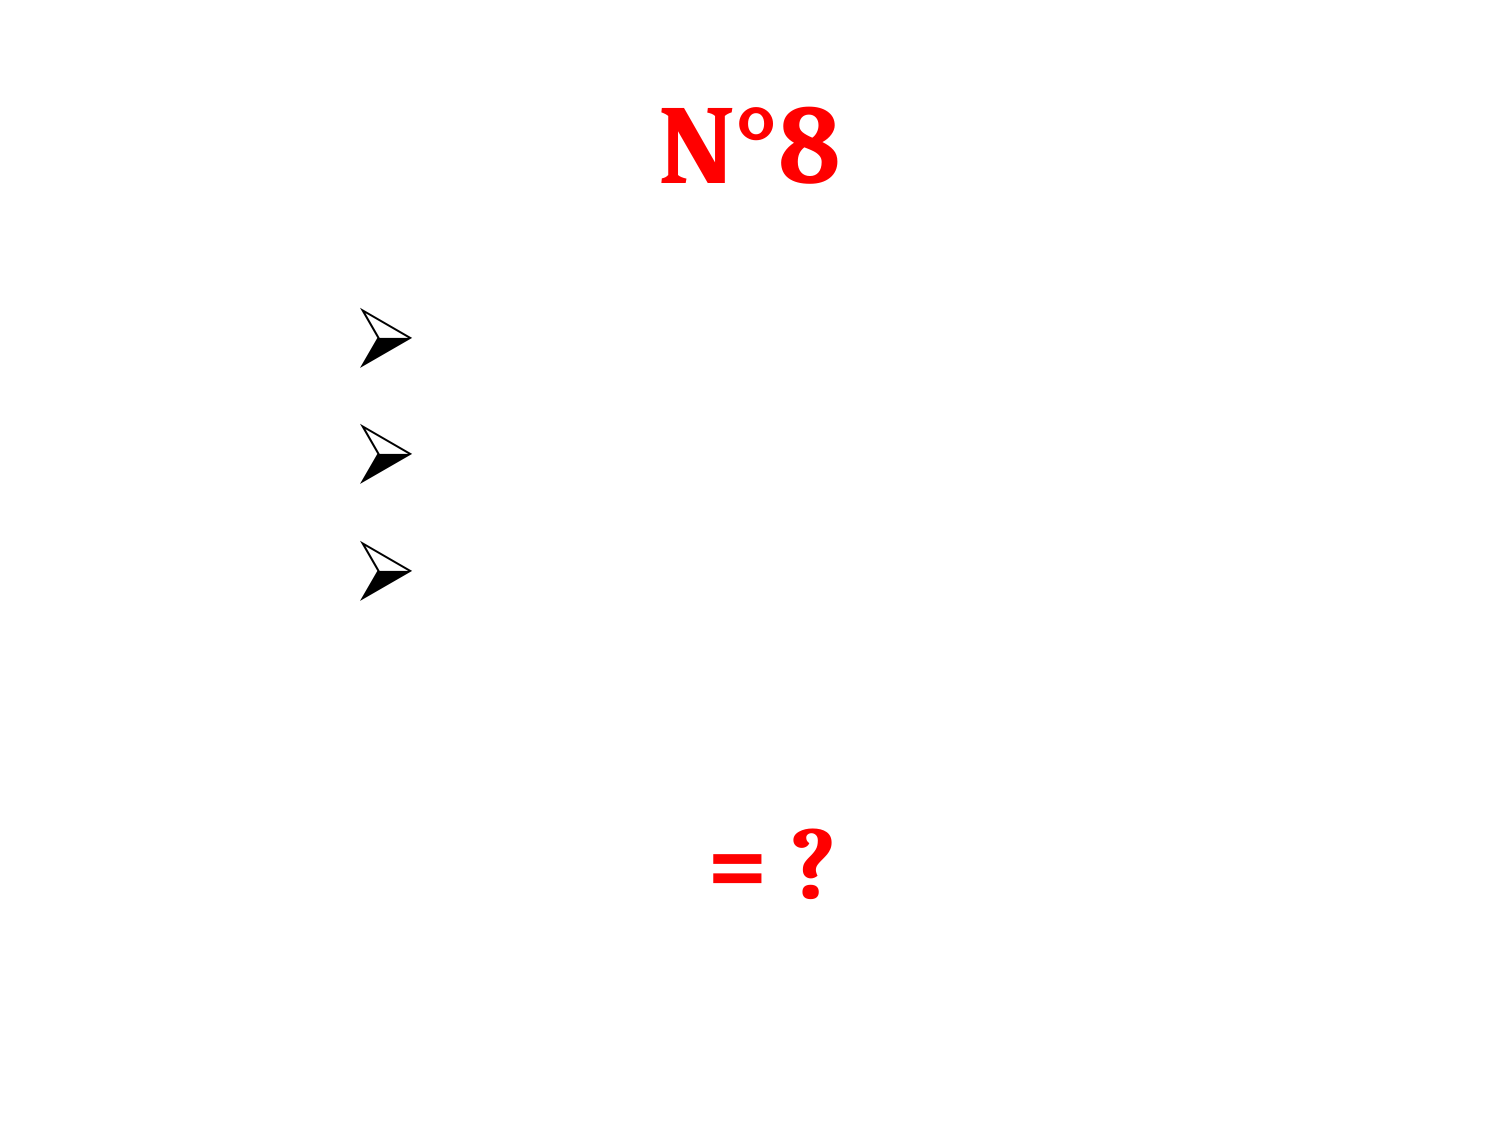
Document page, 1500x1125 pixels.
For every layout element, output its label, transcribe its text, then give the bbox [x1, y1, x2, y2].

text_box N°8 [0, 63, 1500, 214]
